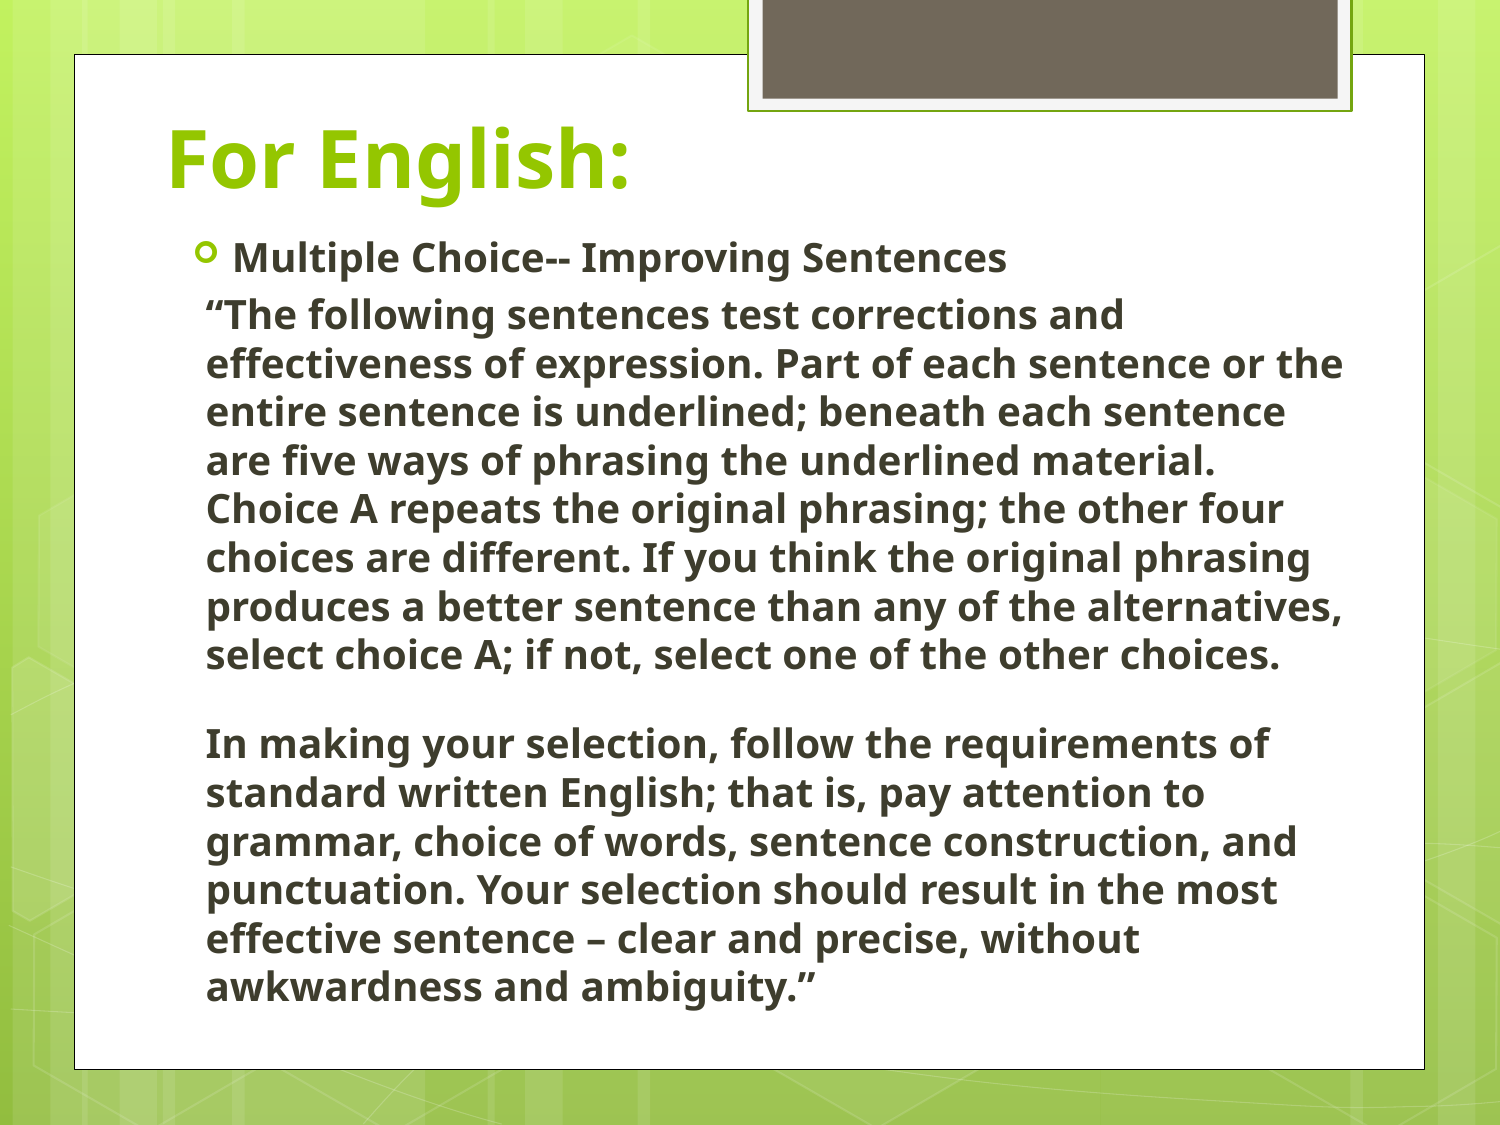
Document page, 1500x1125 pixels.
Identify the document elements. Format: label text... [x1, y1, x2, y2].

title For English: [150, 99, 1303, 213]
list Multiple Choice-- Improving Sentences “The following sentences test corrections and effectiveness of expression. Part of each sentence or the entire sentence is underlined; beneath each sentence are five ways of phrasing the underlined material. Choice A repeats the original phrasing; the other four choices are different. If you think the original phrasing produces a better sentence than any of the alternatives, select choice A; if not, select one of the other choices. In making your selection, follow the requirements of standard written English; that is, pay attention to grammar, choice of words, sentence construction, and punctuation. Your selection should result in the most effective sentence – clear and precise, without awkwardness and ambiguity.” [125, 224, 1363, 1038]
